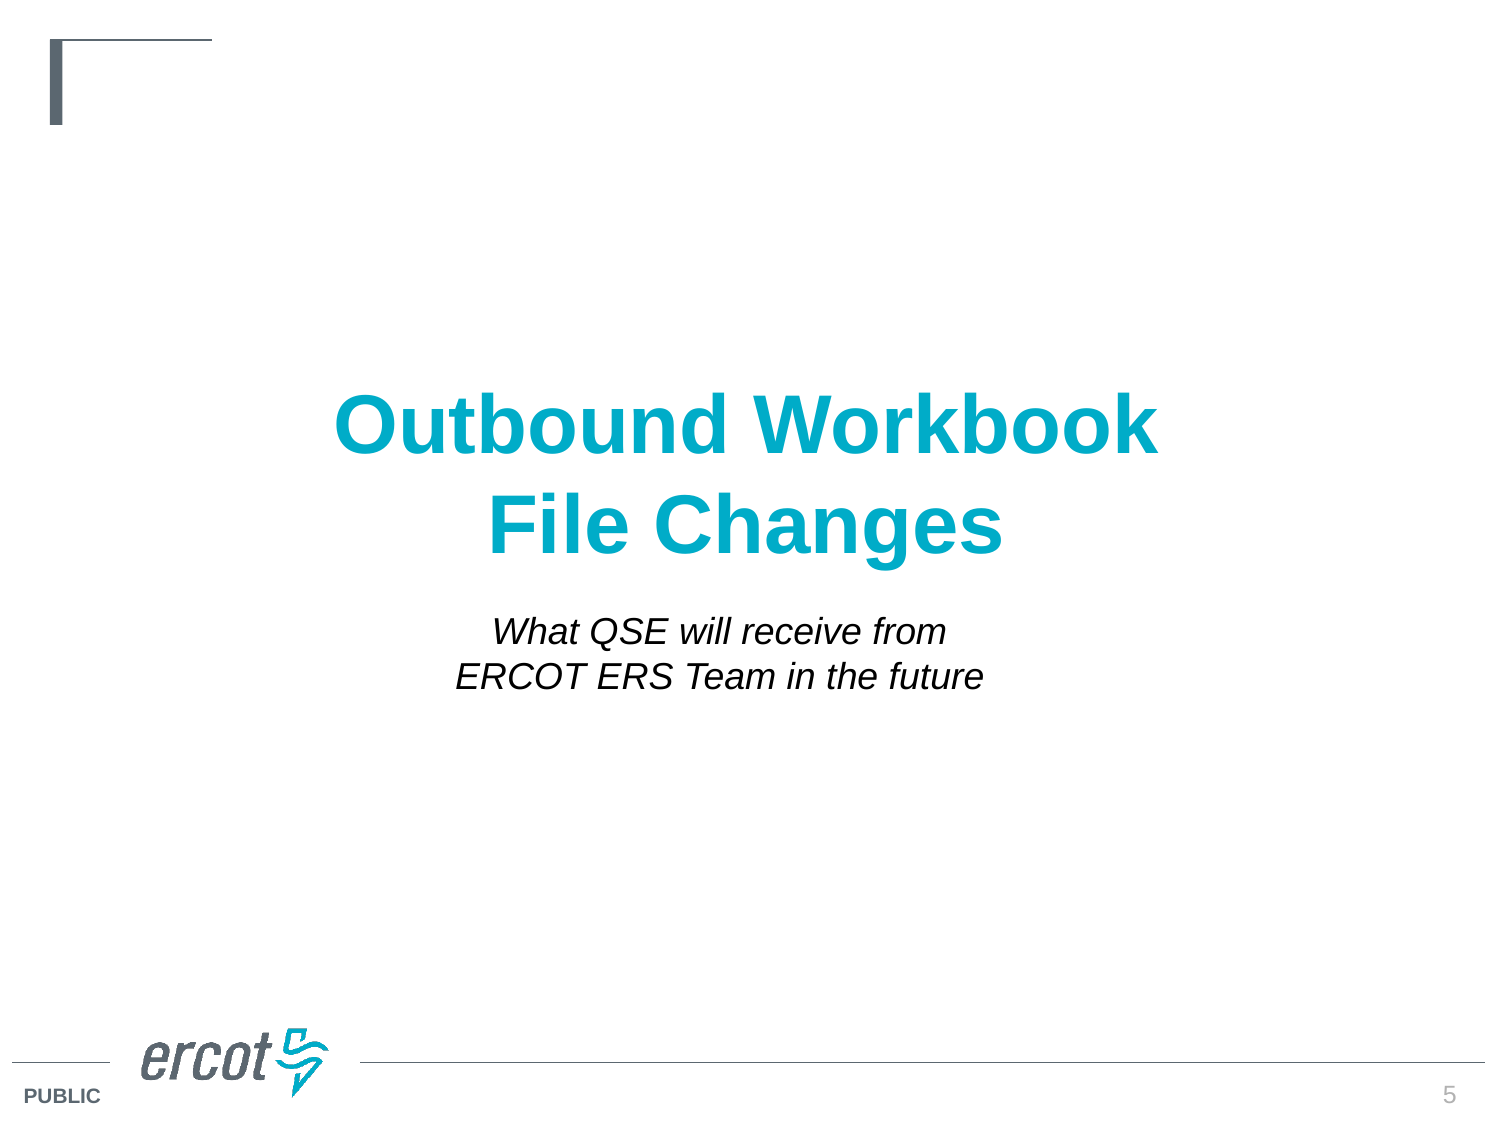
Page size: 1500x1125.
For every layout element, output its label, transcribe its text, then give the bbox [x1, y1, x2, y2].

title Outbound Workbook File Changes [64, 362, 1452, 550]
picture [137, 1024, 332, 1100]
slide_number 5 [1412, 1076, 1488, 1112]
text_box What QSE will receive from ERCOT ERS Team in the future [412, 599, 1038, 705]
